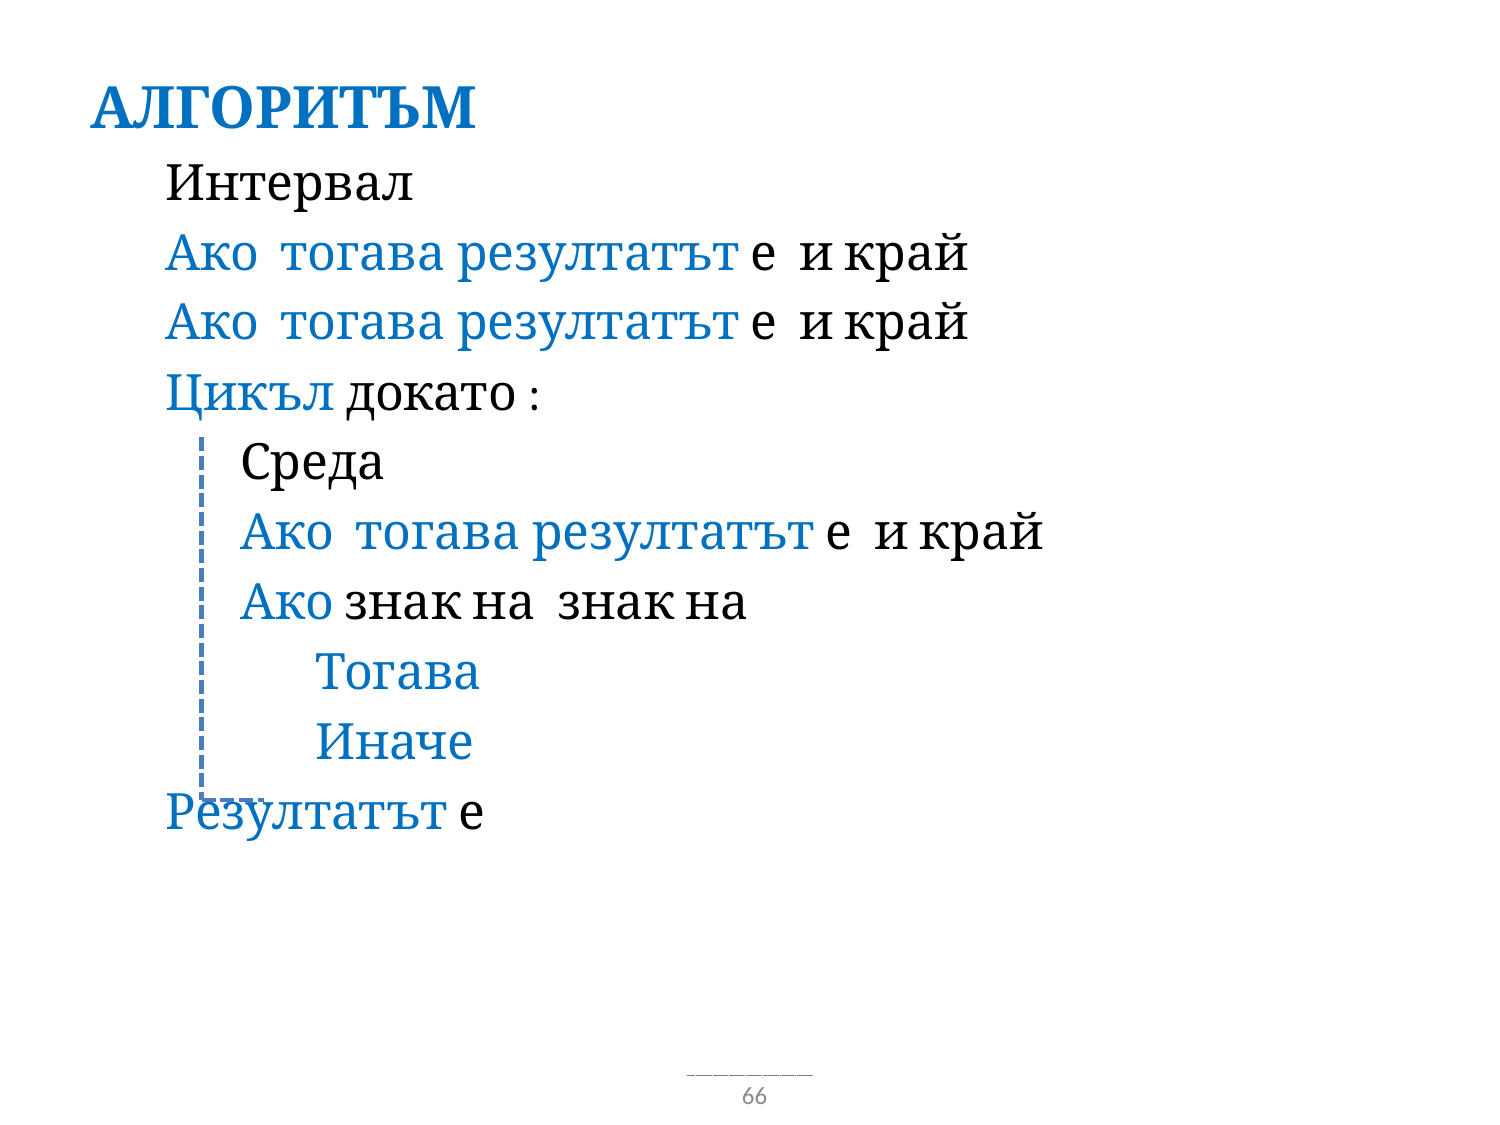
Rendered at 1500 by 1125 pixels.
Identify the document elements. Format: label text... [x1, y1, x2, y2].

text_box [201, 437, 265, 801]
slide_number 66 [579, 1065, 930, 1125]
